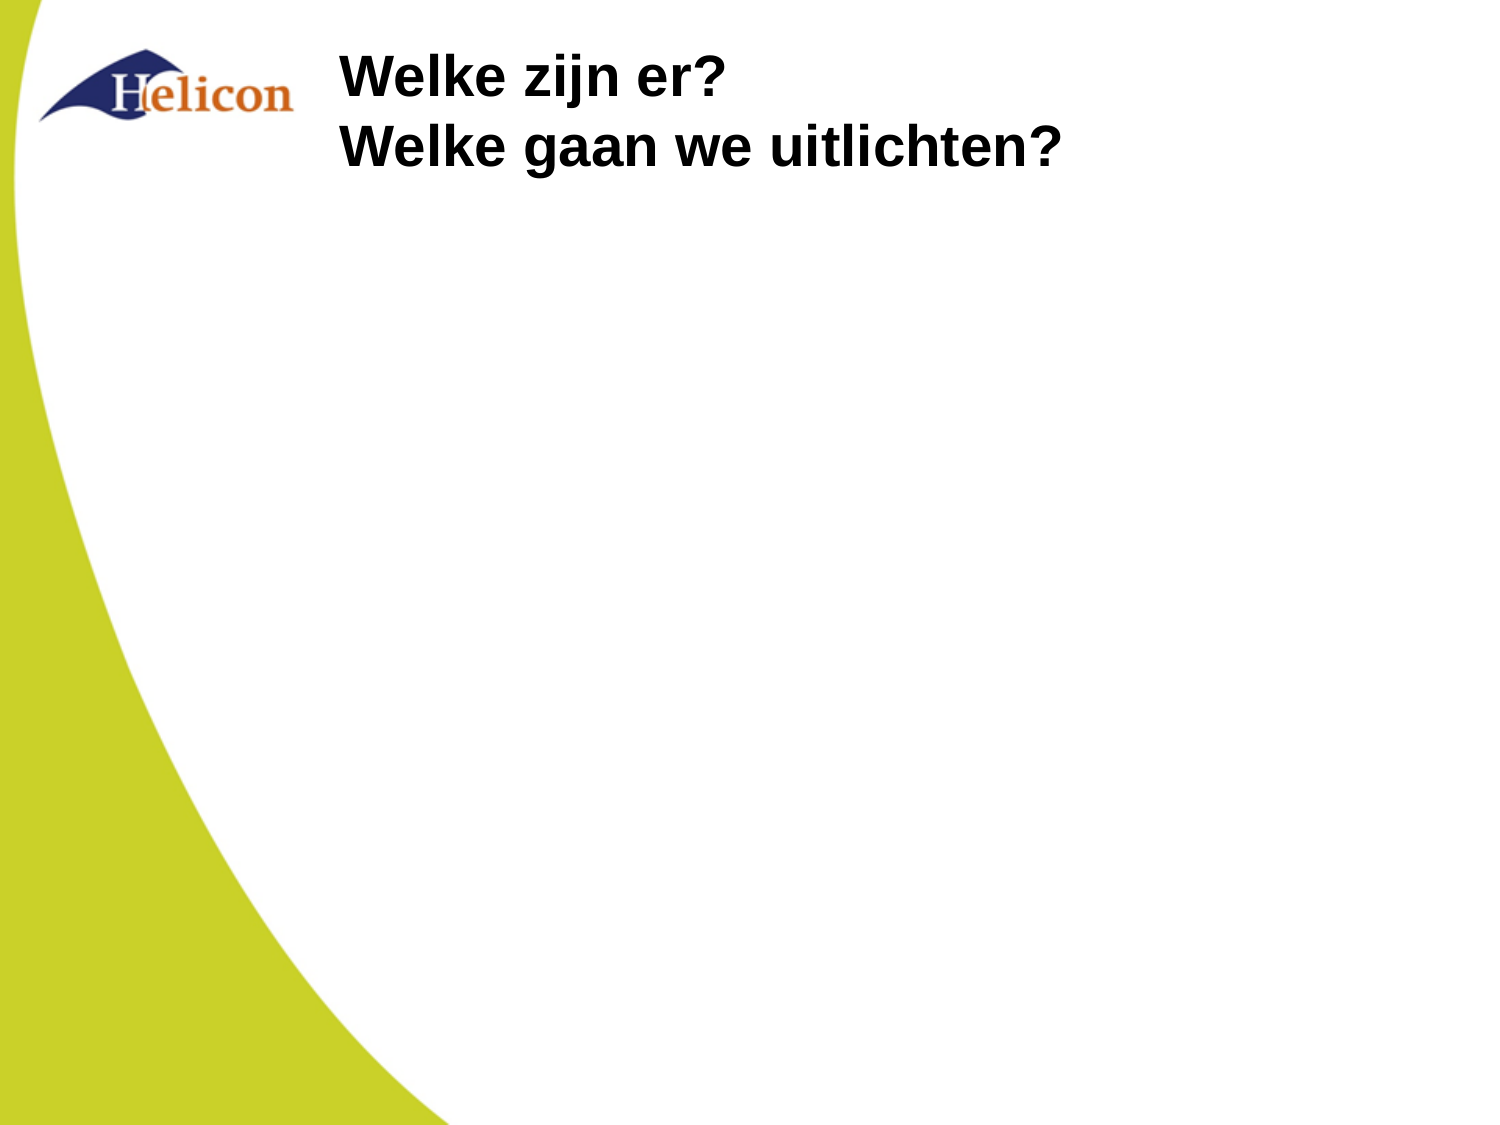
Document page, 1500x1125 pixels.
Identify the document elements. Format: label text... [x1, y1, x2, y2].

title Welke zijn er? Welke gaan we uitlichten? [324, 54, 1415, 161]
picture [0, 0, 1500, 1125]
